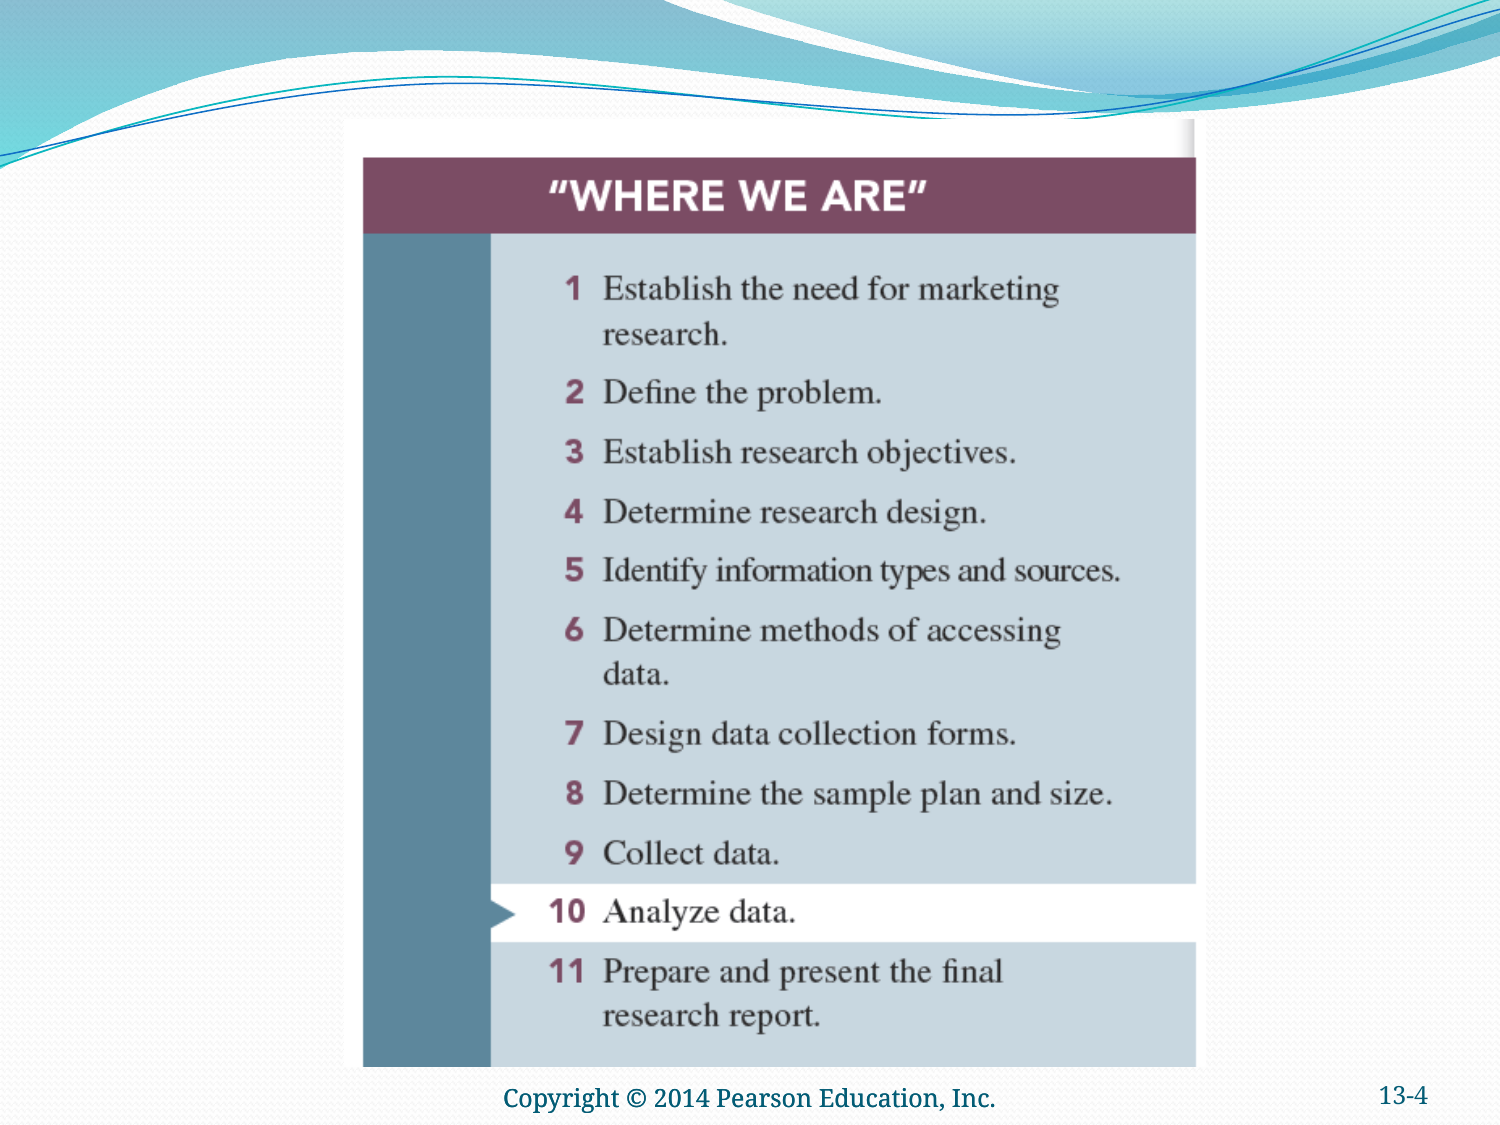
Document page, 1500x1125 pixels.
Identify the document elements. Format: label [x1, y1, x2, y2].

picture [344, 119, 1206, 1067]
